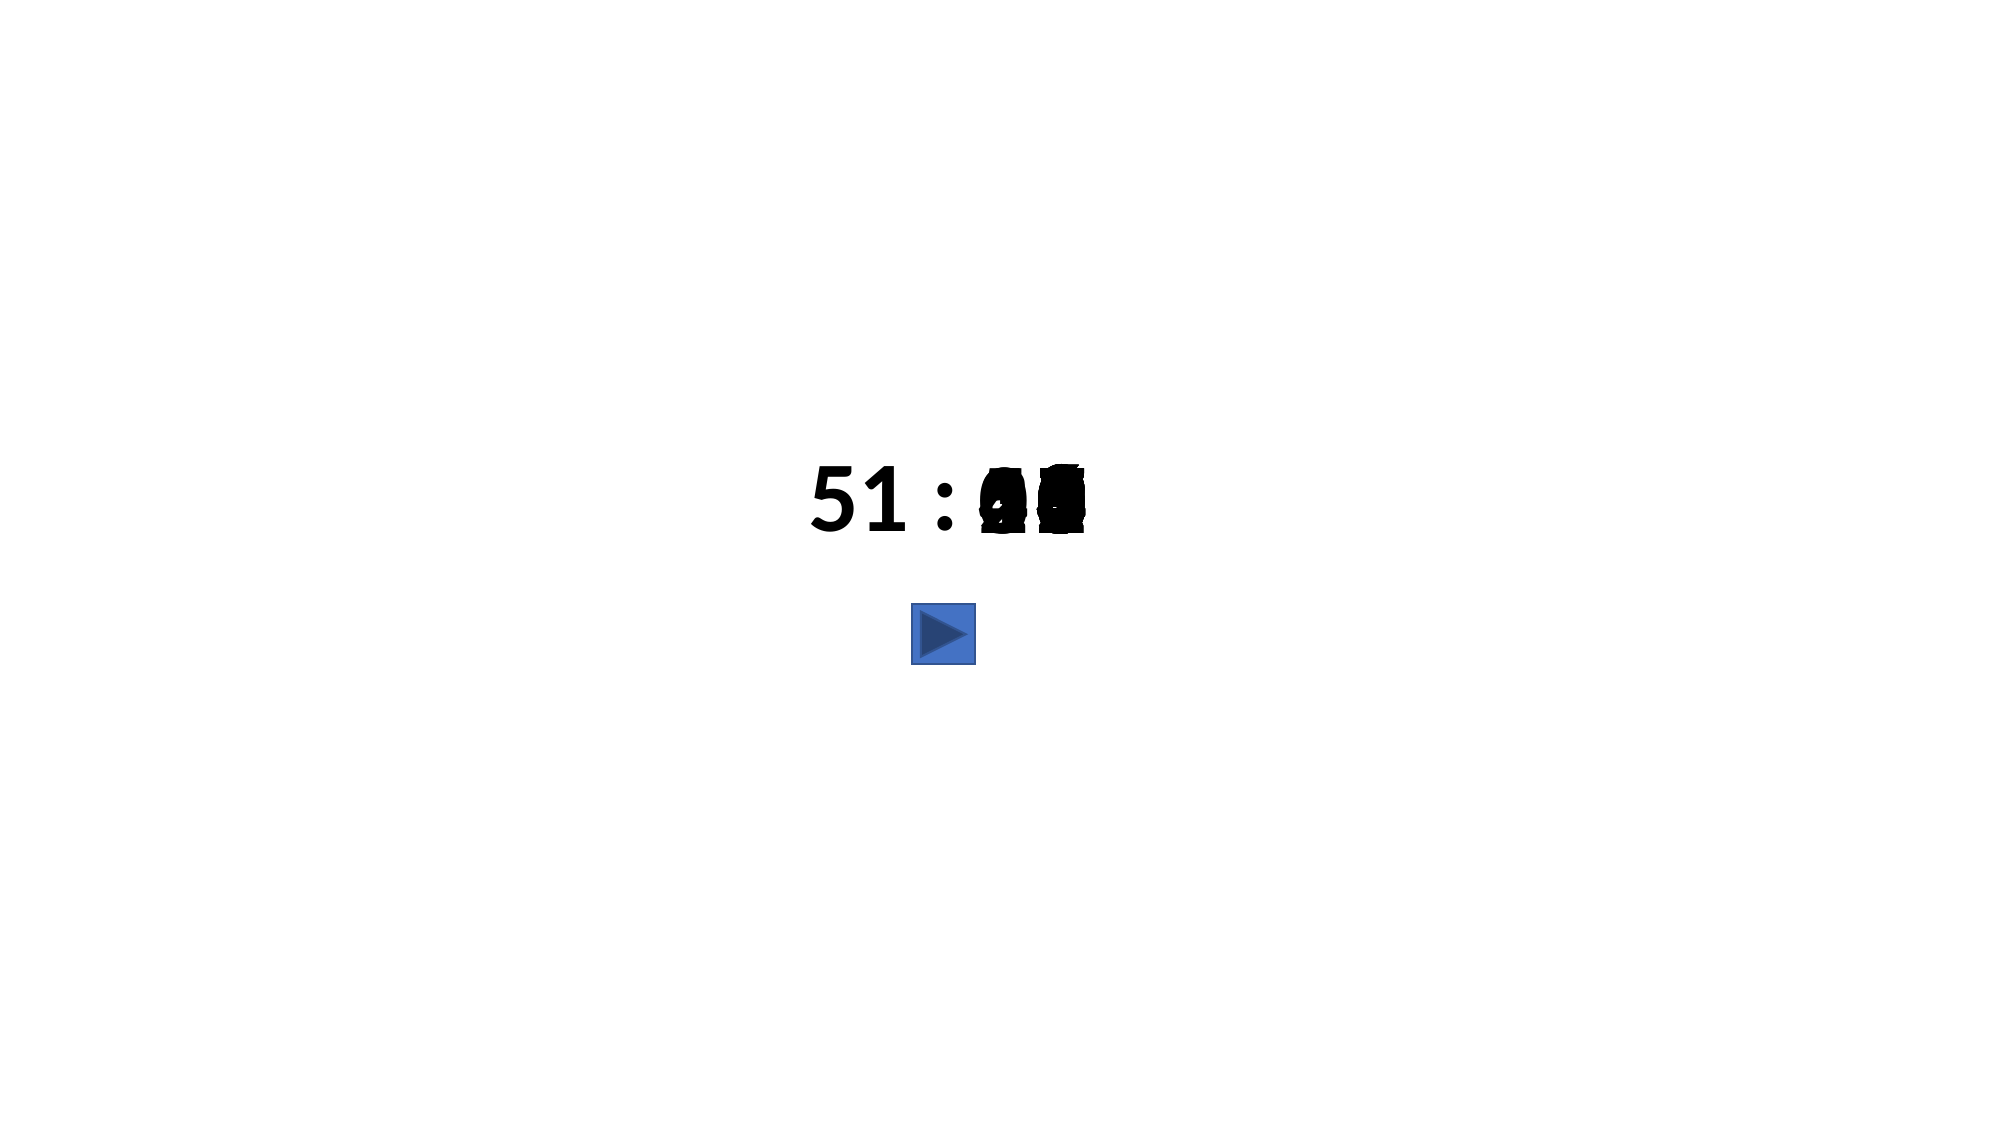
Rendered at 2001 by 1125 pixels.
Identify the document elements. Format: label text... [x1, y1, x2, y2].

slide_number 50 [784, 461, 925, 522]
